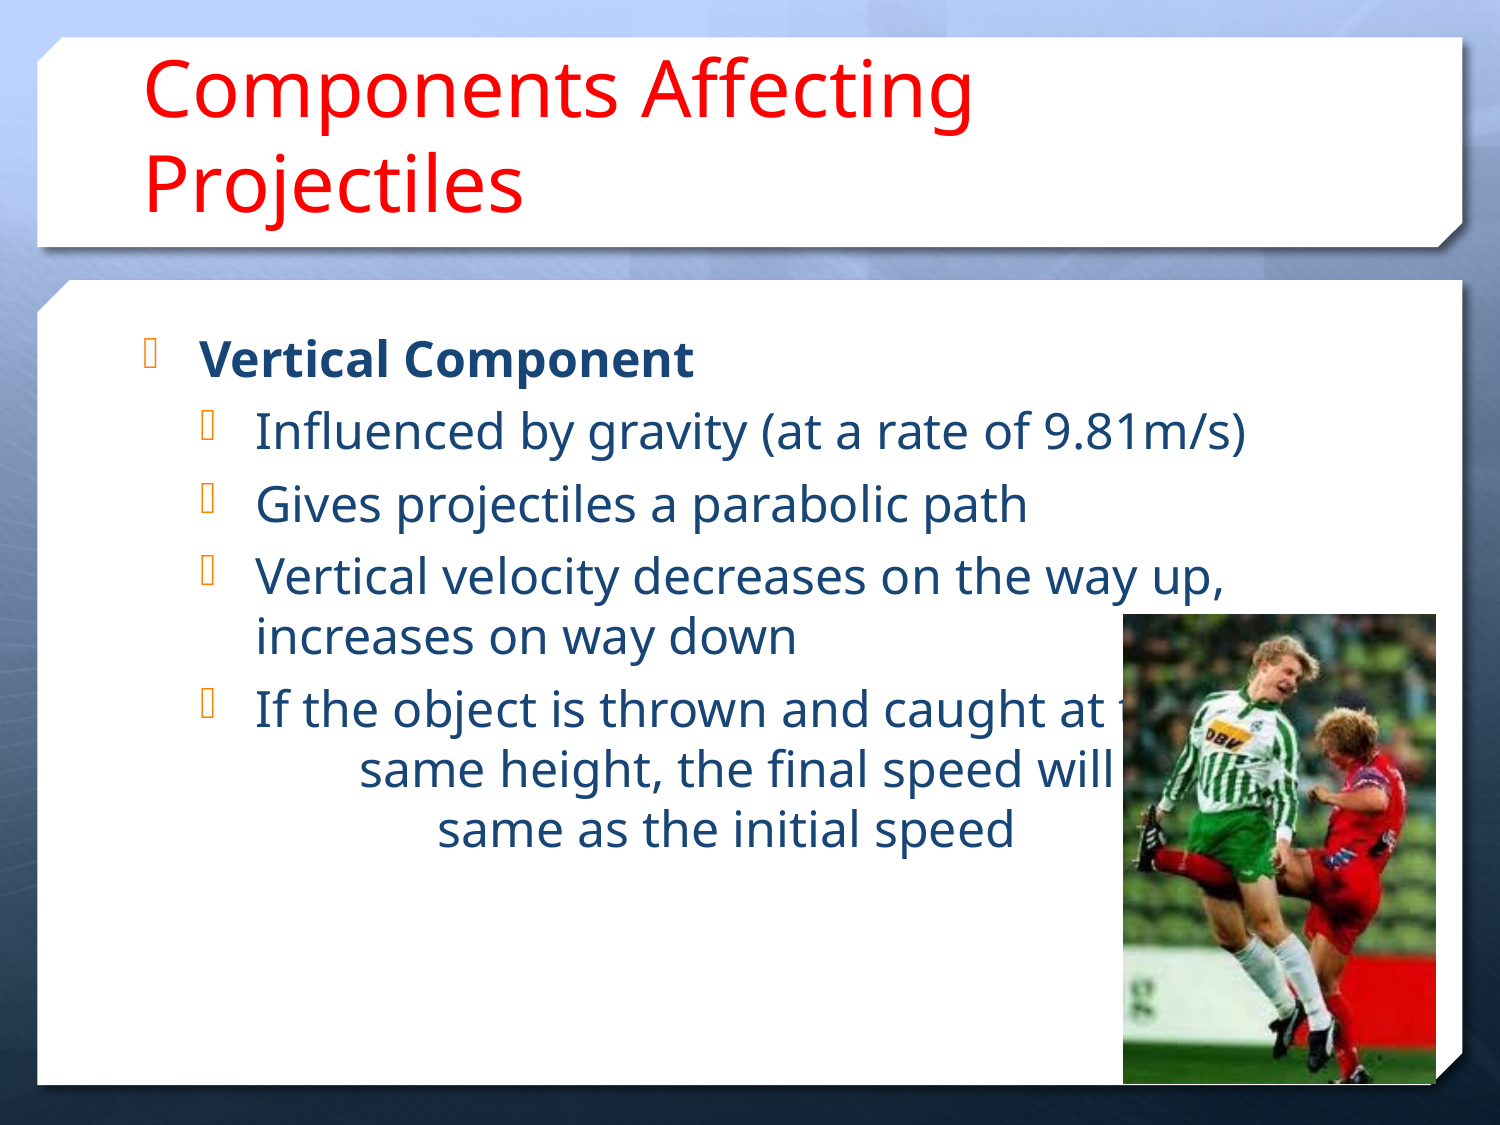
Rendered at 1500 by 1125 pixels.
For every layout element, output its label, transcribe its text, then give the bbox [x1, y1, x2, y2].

list Vertical Component Influenced by gravity (at a rate of 9.81m/s) Gives projectiles a parabolic path Vertical velocity decreases on the way up, increases on way down If the object is thrown and caught at the same height, the final speed will be the same as the initial speed [127, 319, 1372, 978]
picture [1122, 613, 1436, 1085]
title Components Affecting Projectiles [127, 48, 1372, 236]
